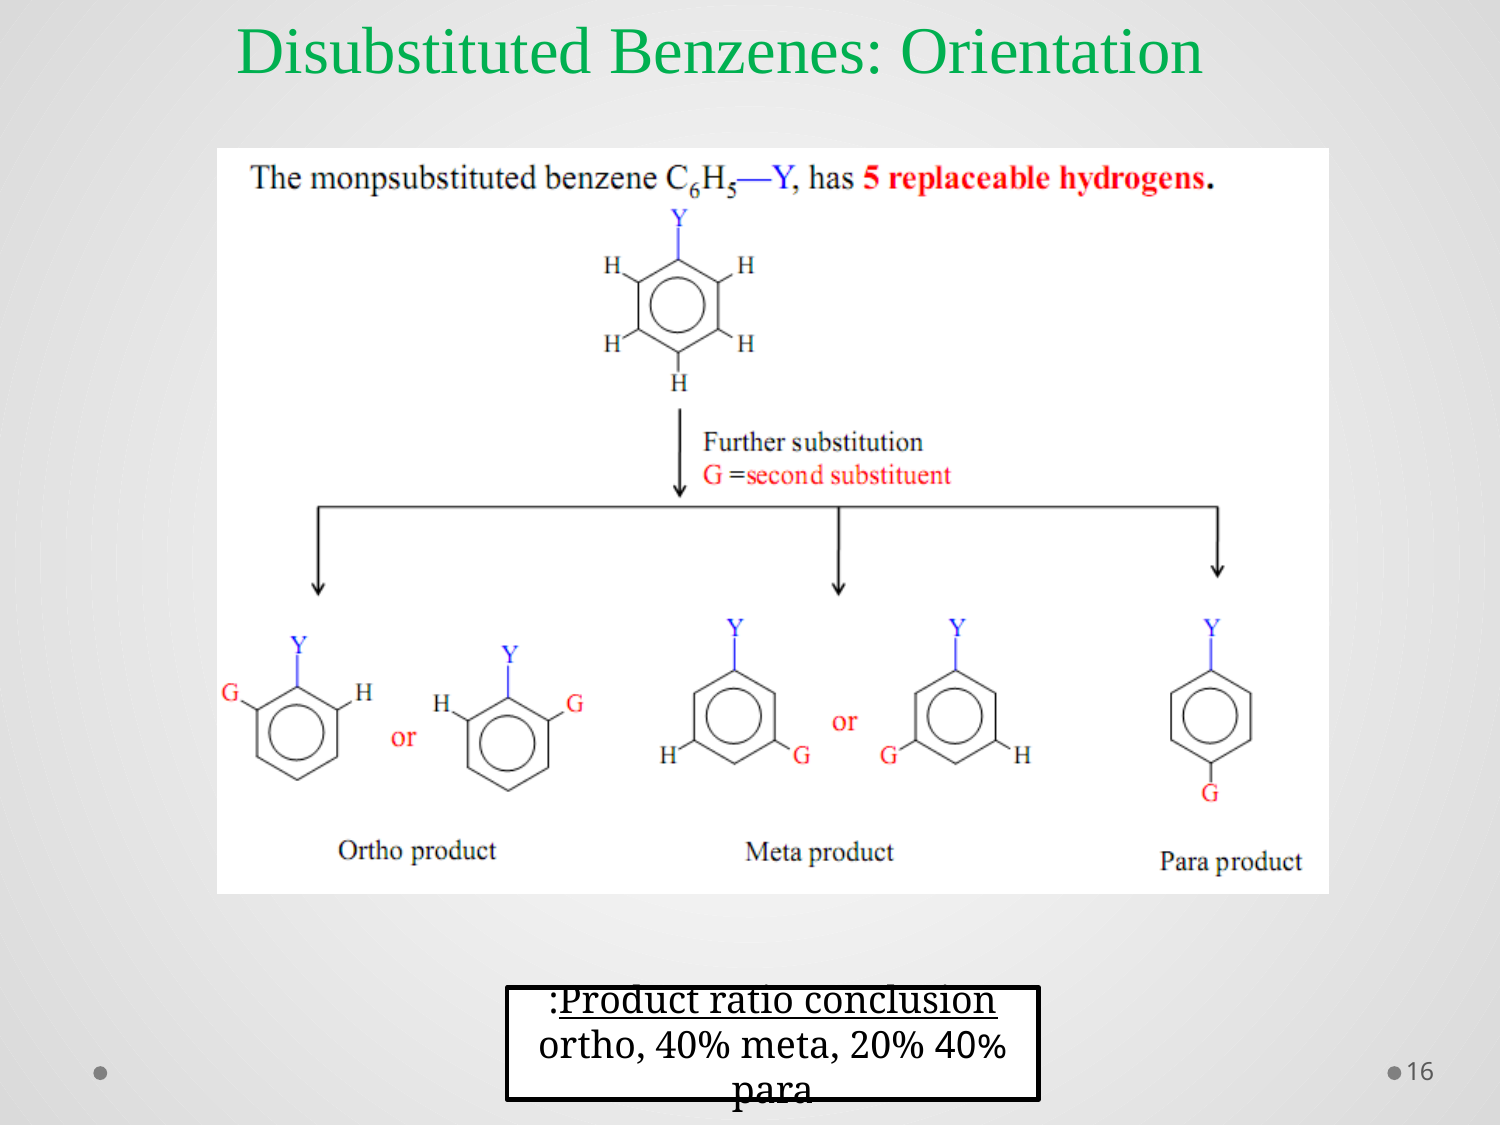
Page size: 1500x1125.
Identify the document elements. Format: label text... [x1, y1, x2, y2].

slide_number 16 [1401, 1042, 1494, 1103]
text_box Disubstituted Benzenes: Orientation [216, 0, 1221, 95]
picture [216, 148, 1329, 894]
text_box Product ratio conclusion: 40% ortho, 40% meta, 20% para [505, 985, 1041, 1102]
